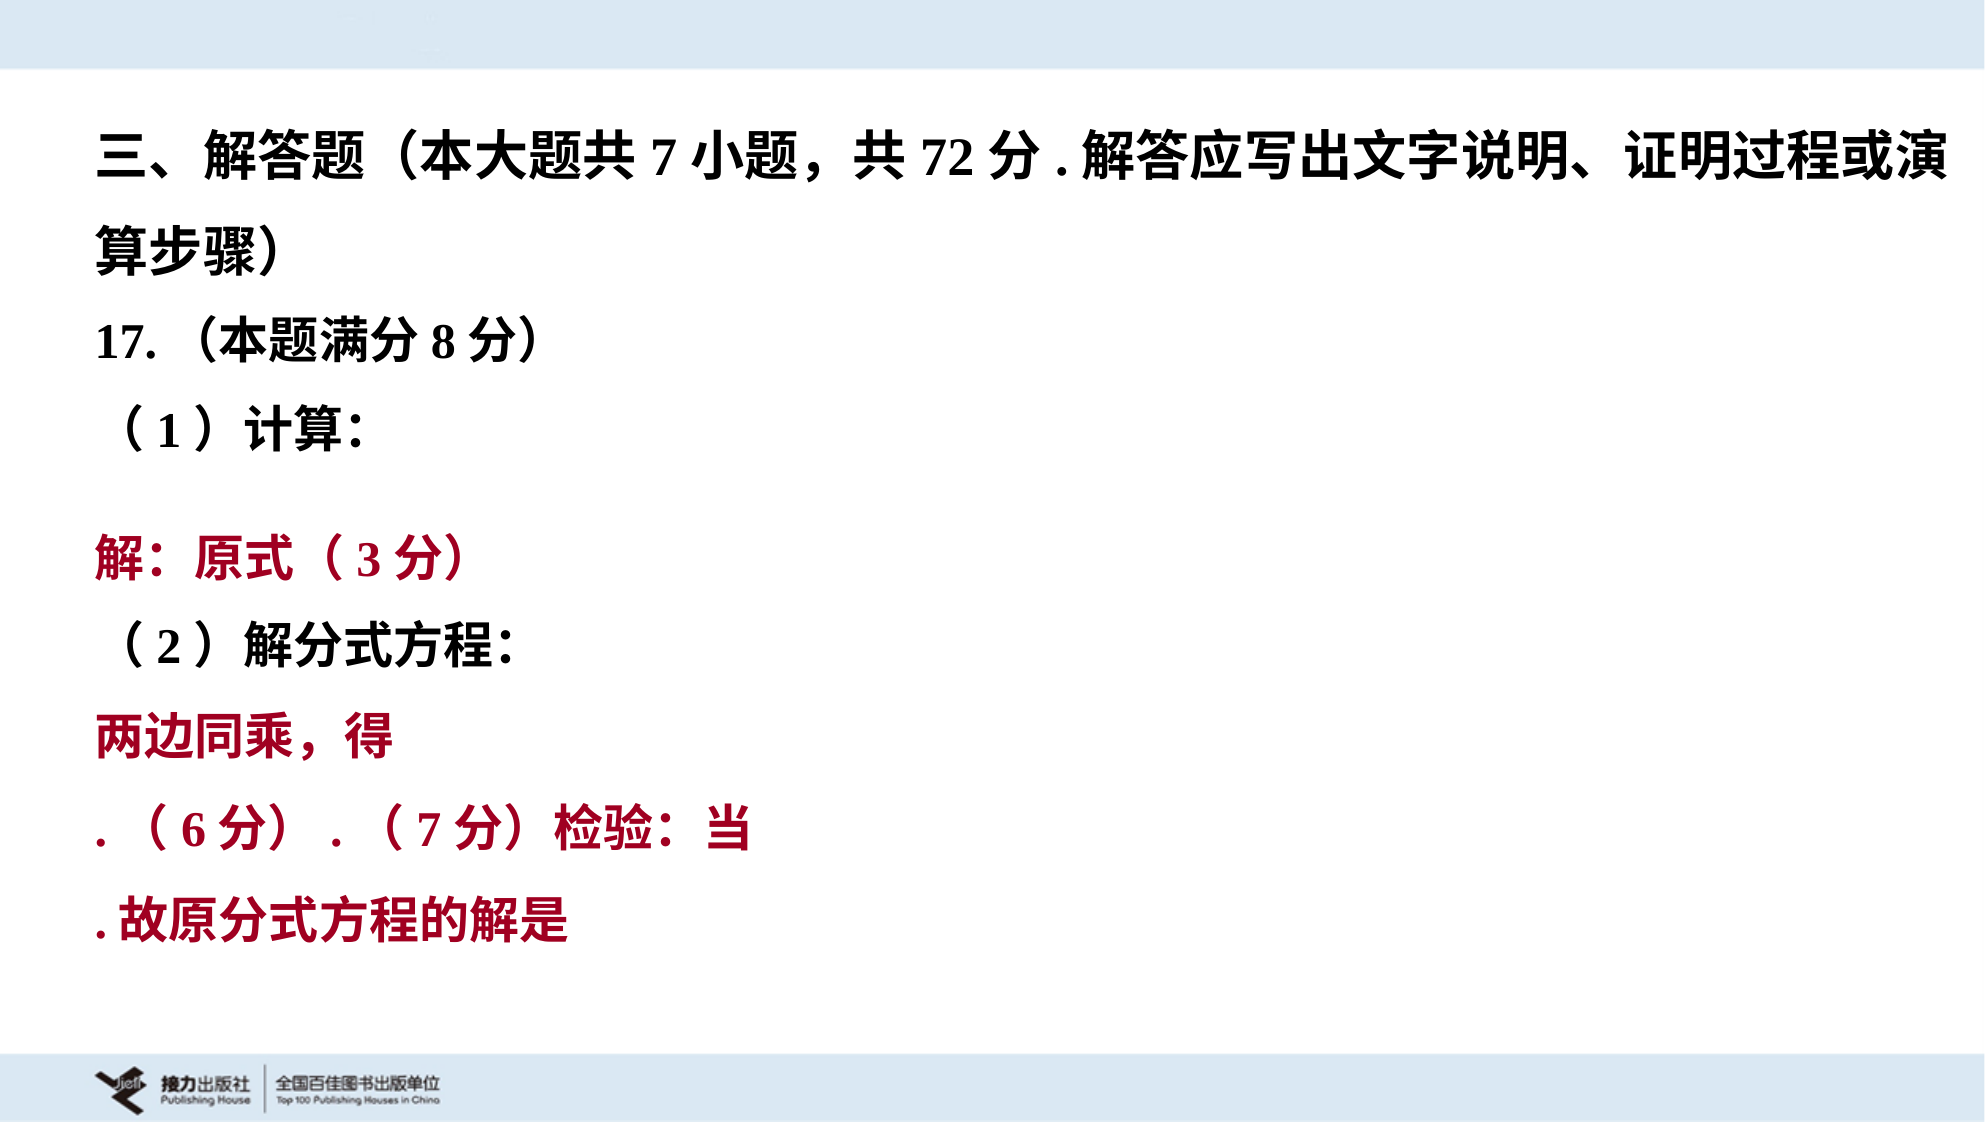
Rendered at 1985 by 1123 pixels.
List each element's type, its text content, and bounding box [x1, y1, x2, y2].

text_box 三、解答题（本大题共7小题，共72分.解答应写出文字说明、证明过程或演 算步骤） [94, 88, 1892, 281]
picture [0, 0, 1985, 1122]
text_box 17.（本题满分8分） [94, 281, 1892, 369]
